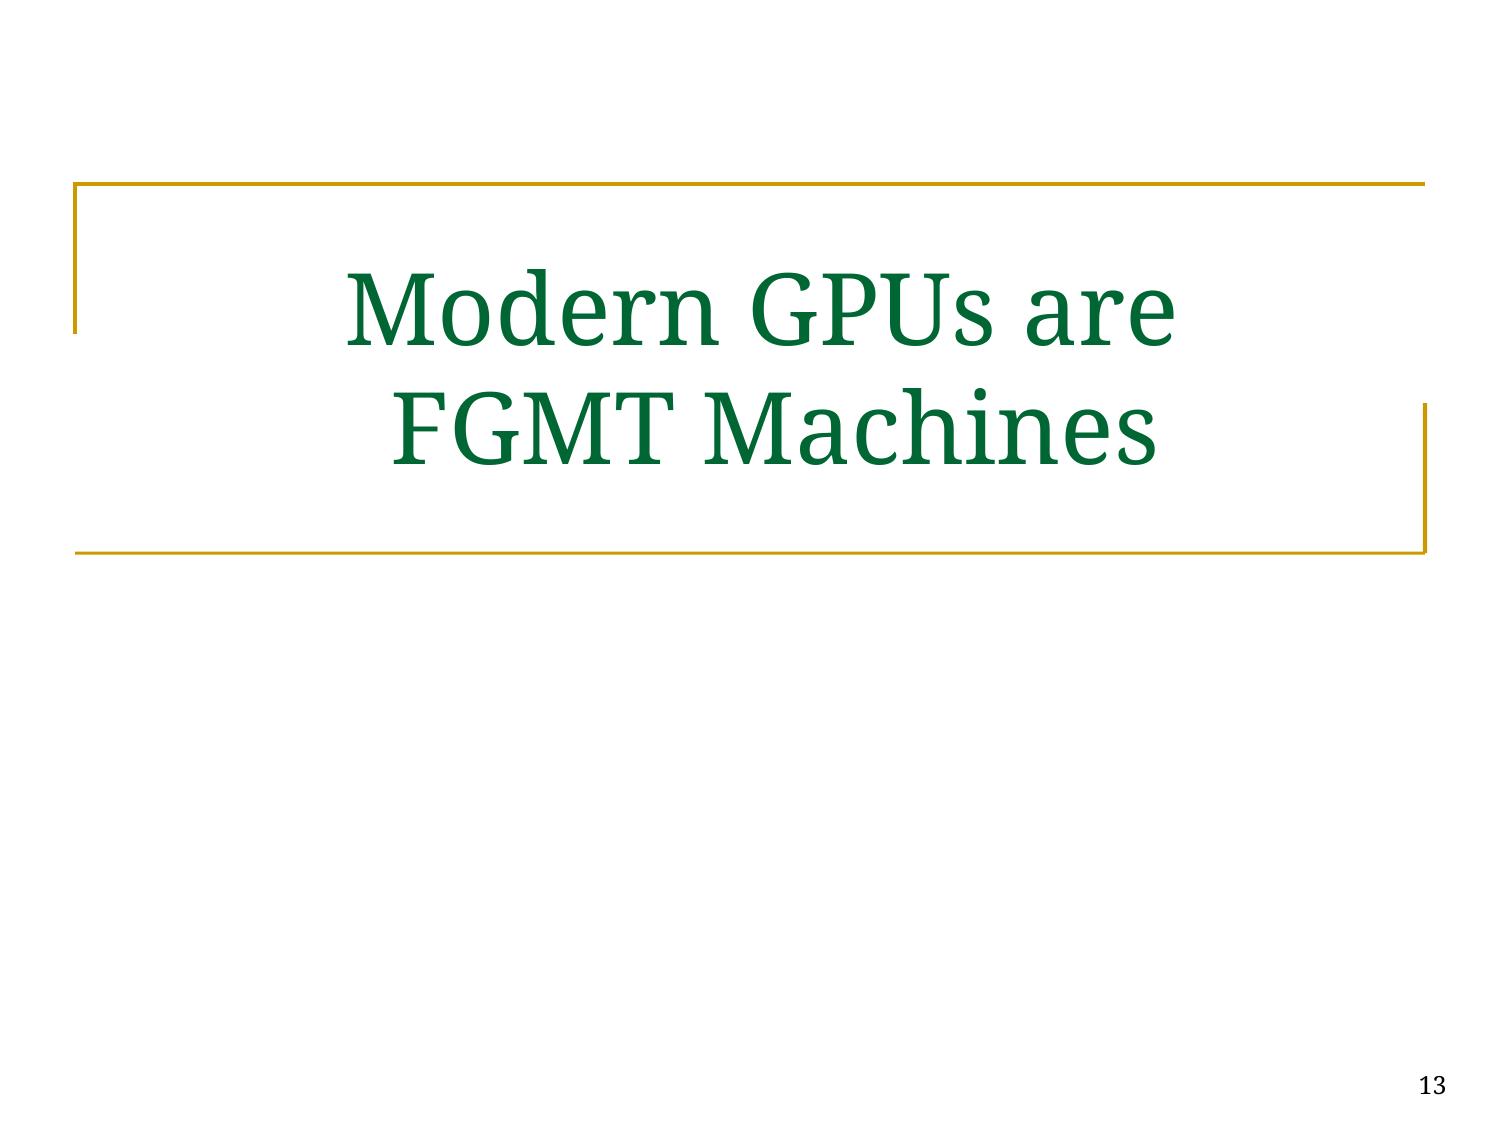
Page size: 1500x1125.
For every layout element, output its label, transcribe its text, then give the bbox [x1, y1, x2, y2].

title Modern GPUs are FGMT Machines [112, 237, 1438, 525]
slide_number 13 [1111, 1036, 1462, 1112]
